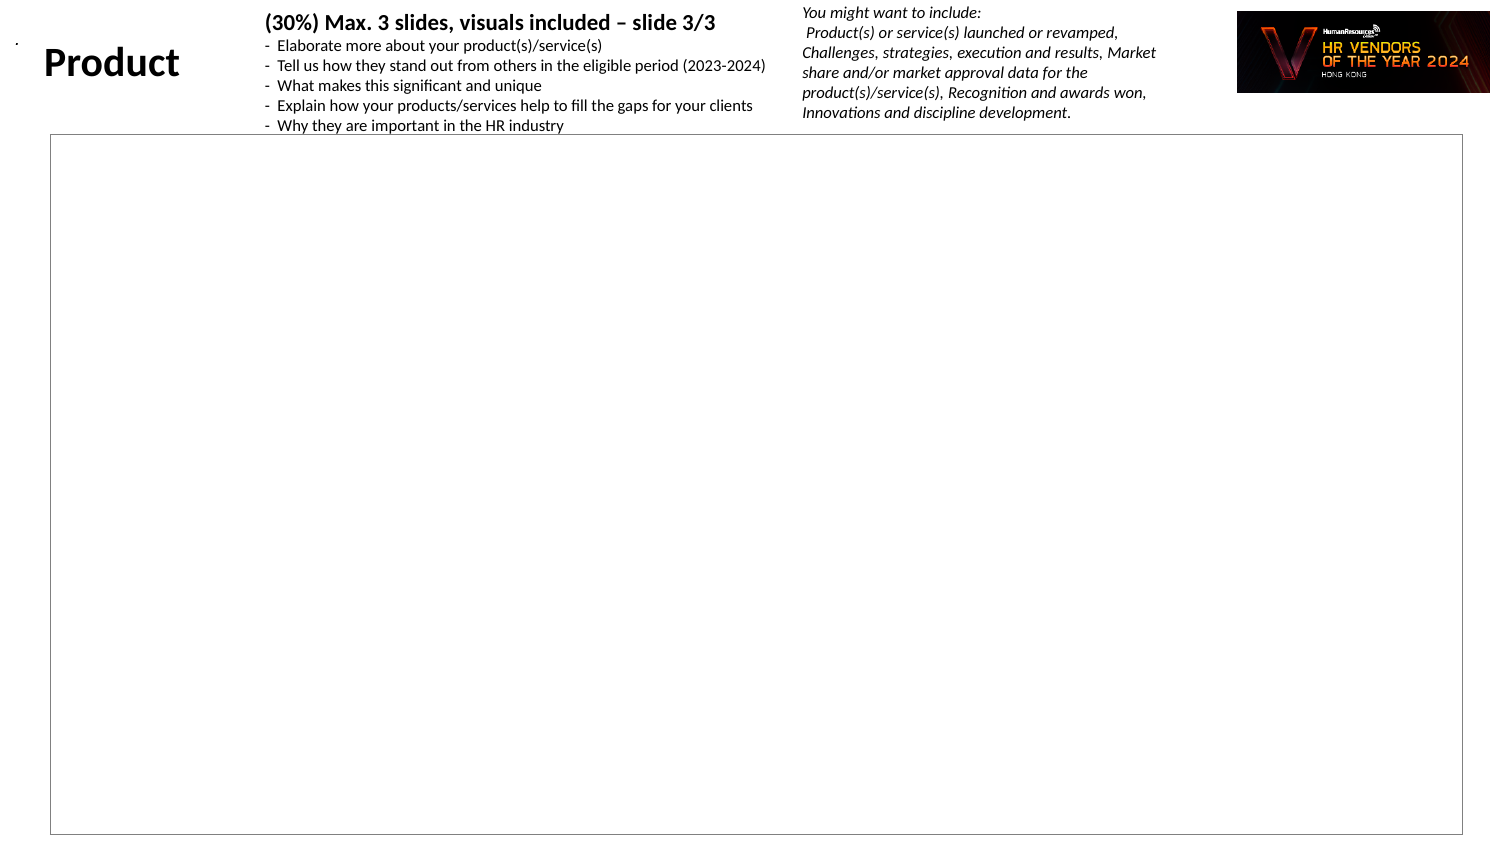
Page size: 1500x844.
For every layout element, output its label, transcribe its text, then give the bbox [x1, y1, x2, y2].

text_box . [0, 18, 36, 57]
text_box Product [29, 15, 249, 103]
text_box (30%) Max. 3 slides, visuals included – slide 3/3 - Elaborate more about your product(s)/service(s) - Tell us how they stand out from others in the eligible period (2023-2024) - What makes this significant and unique - Explain how your products/services help to fill the gaps for your clients - Why they are important in the HR industry [249, 0, 1050, 142]
table_header [51, 135, 1462, 834]
text_box You might want to include: Product(s) or service(s) launched or revamped, Challenges, strategies, execution and results, Market share and/or market approval data for the product(s)/service(s), Recognition and awards won, Innovations and discipline development. [787, 0, 1200, 130]
picture [1237, 11, 1490, 93]
